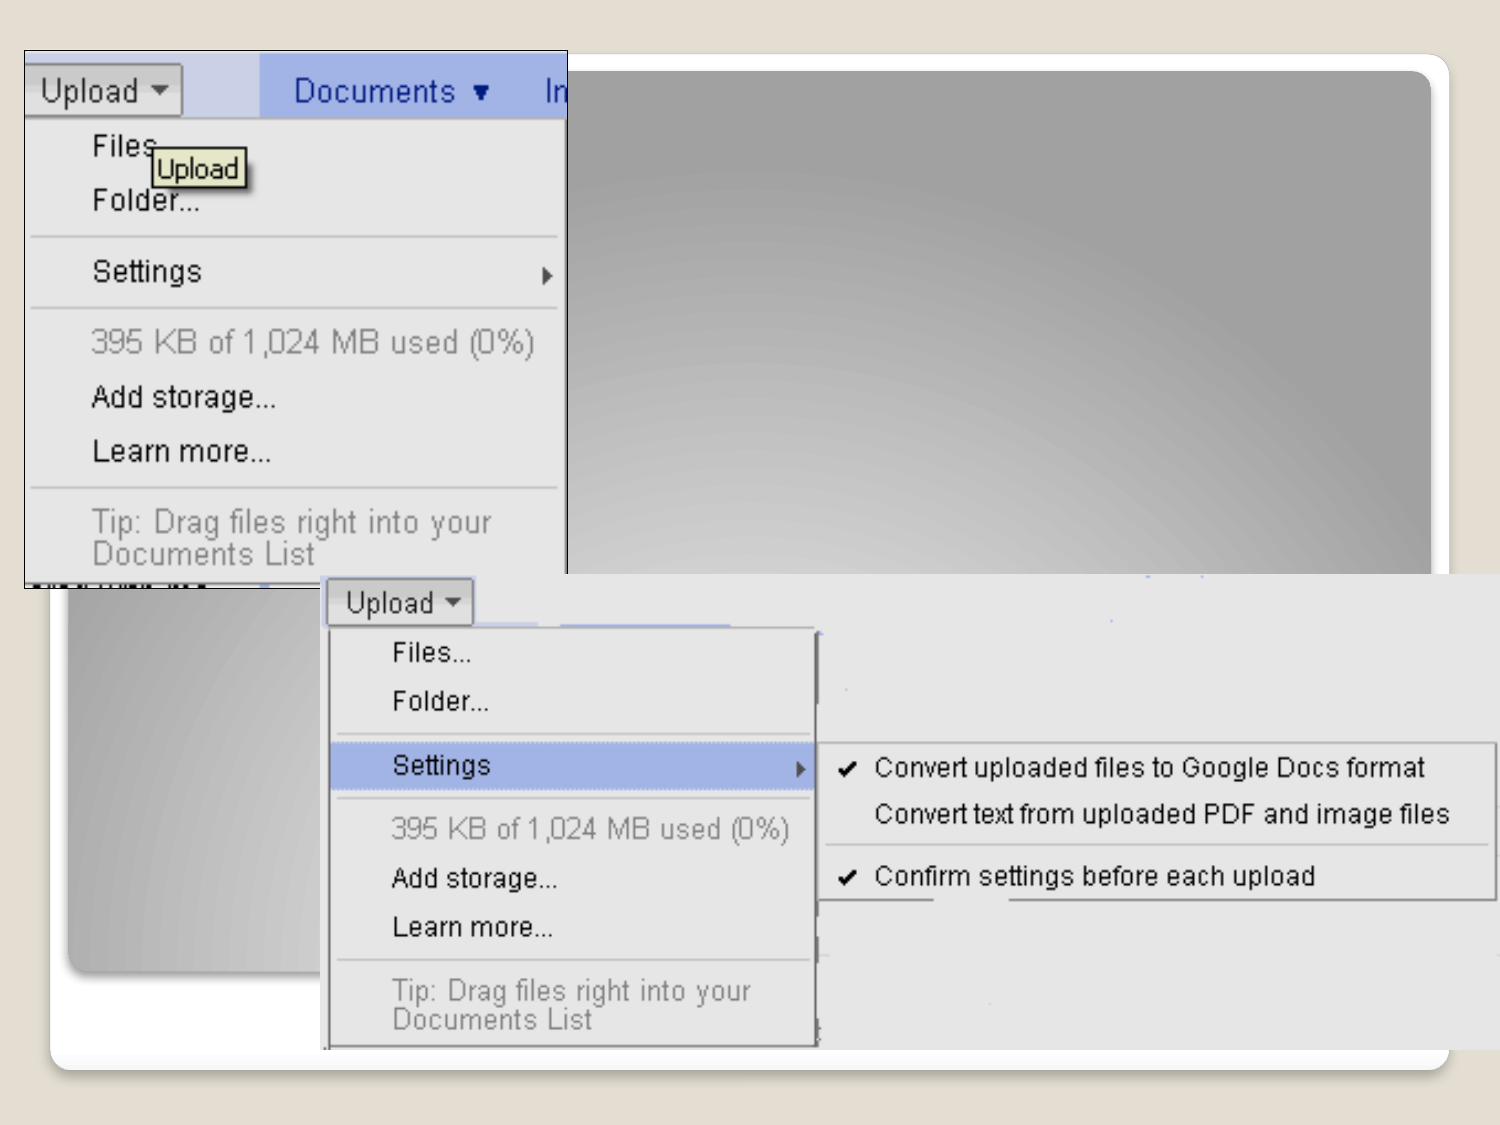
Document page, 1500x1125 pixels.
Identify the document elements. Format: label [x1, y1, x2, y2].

picture [319, 574, 1500, 1051]
list [24, 49, 568, 588]
